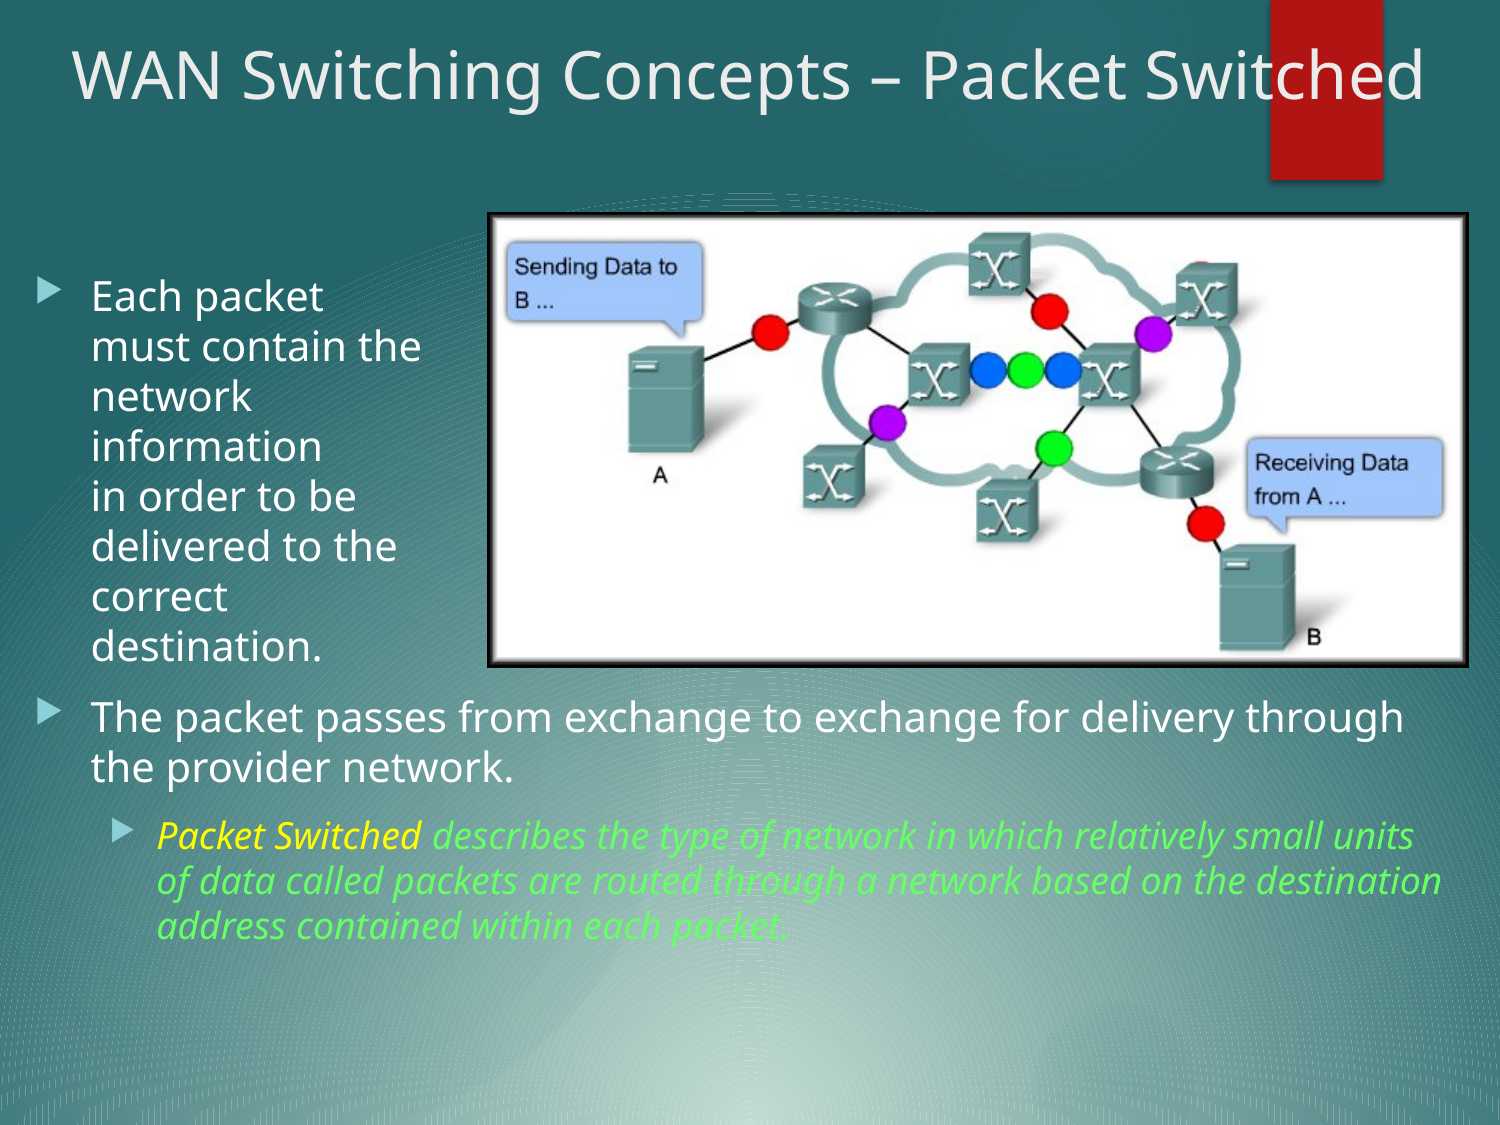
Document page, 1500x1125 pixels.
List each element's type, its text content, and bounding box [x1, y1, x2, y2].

list Each packet must contain the network information in order to be delivered to the correct destination. The packet passes from exchange to exchange for delivery through the provider network. Packet Switched describes the type of network in which relatively small units of data called packets are routed through a network based on the destination address contained within each packet. [19, 262, 1470, 1125]
title WAN Switching Concepts – Packet Switched [24, 24, 1475, 138]
picture [487, 212, 1469, 668]
